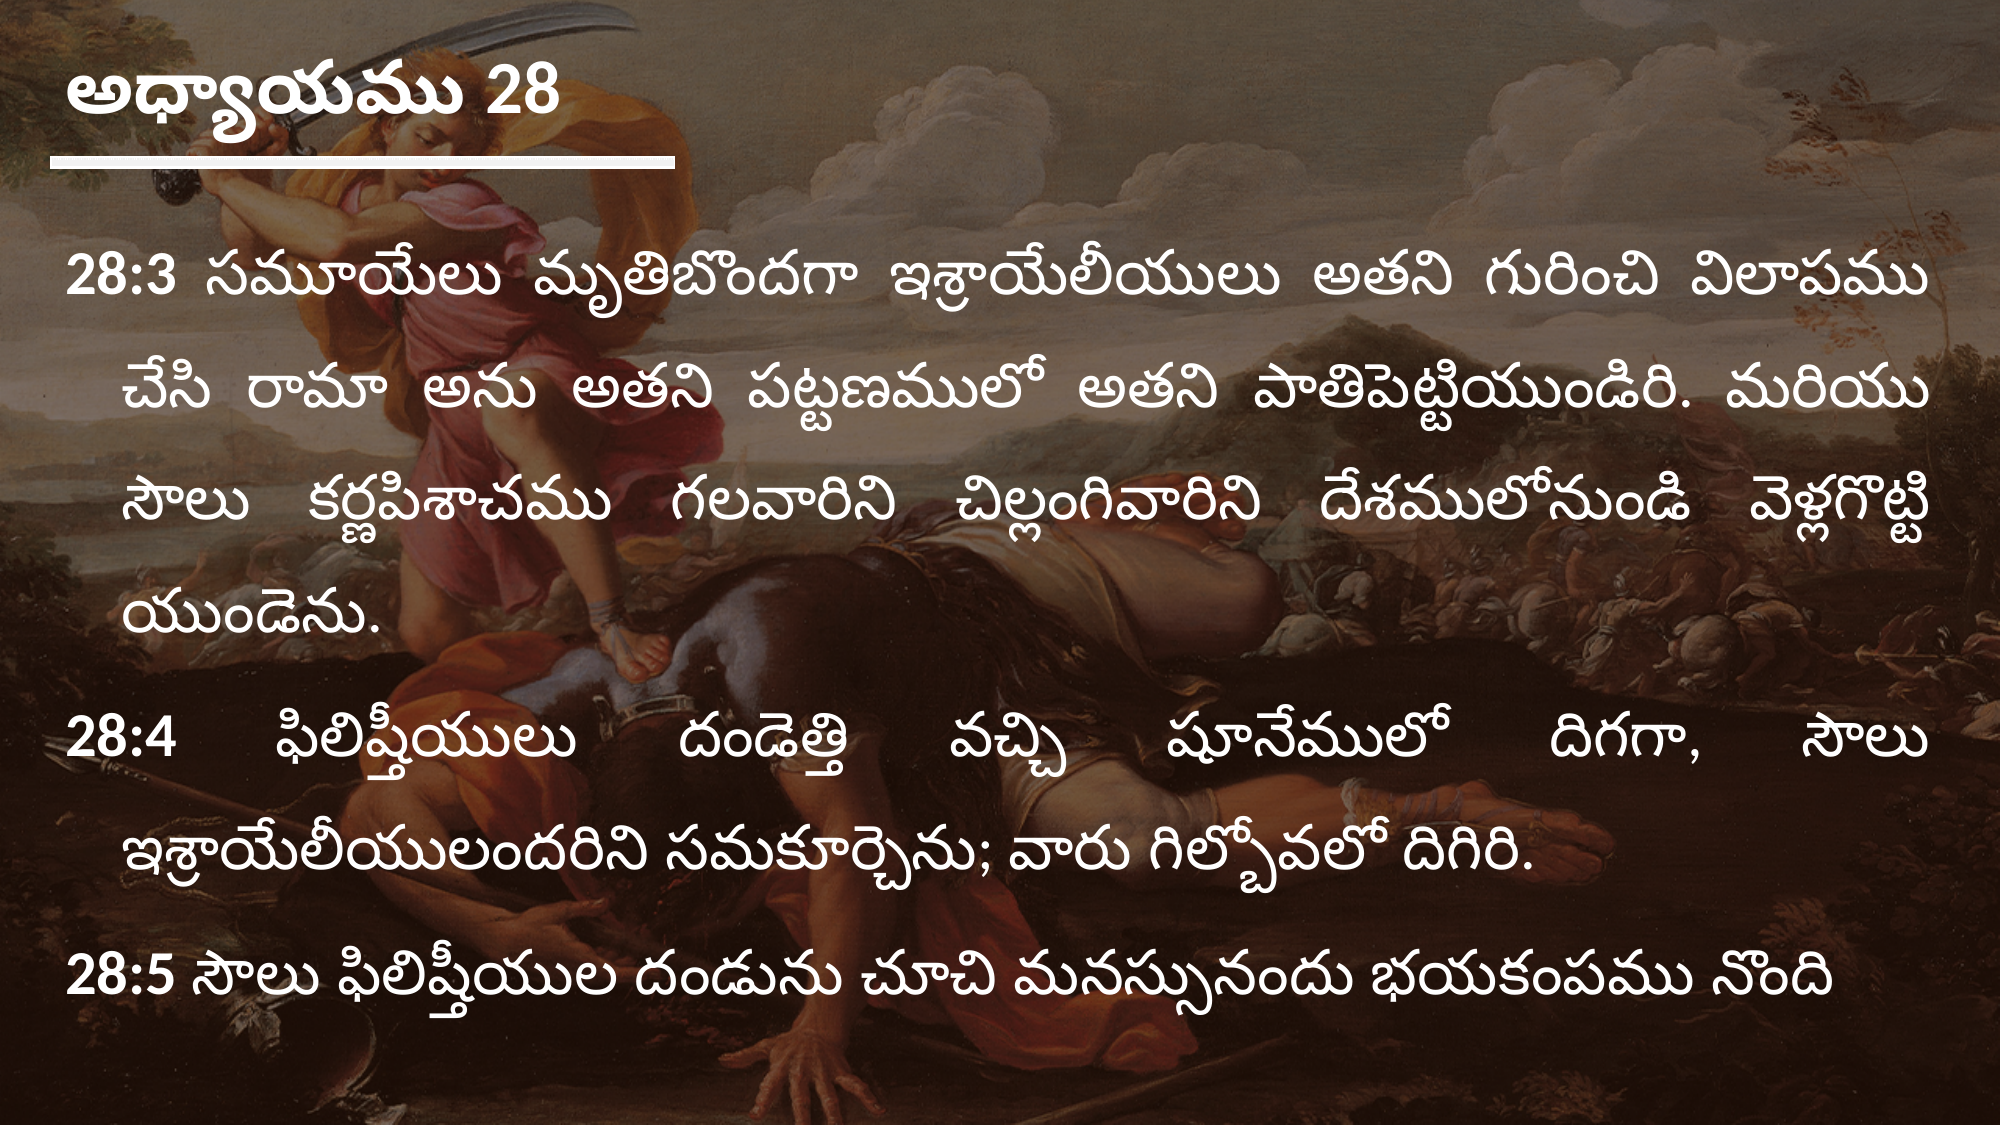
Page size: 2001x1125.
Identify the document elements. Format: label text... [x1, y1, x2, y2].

picture [0, 0, 2000, 1125]
title అధ్యాయము 28 [50, 0, 1925, 167]
list 28:3 సమూయేలు మృతిబొందగా ఇశ్రాయేలీయులు అతని గురించి విలాపము చేసి రామా అను అతని పట్టణములో అతని పాతిపెట్టియుండిరి. మరియు సౌలు కర్ణపిశాచము గలవారిని చిల్లంగివారిని దేశములోనుండి వెళ్లగొట్టి యుండెను. 28:4 ఫిలిష్తీయులు దండెత్తి వచ్చి షూనేములో దిగగా, సౌలు ఇశ్రాయేలీయులందరిని సమకూర్చెను; వారు గిల్బోవలో దిగిరి. 28:5 సౌలు ఫిలిష్తీయుల దండును చూచి మనస్సునందు భయకంపము నొంది [50, 187, 1946, 1063]
